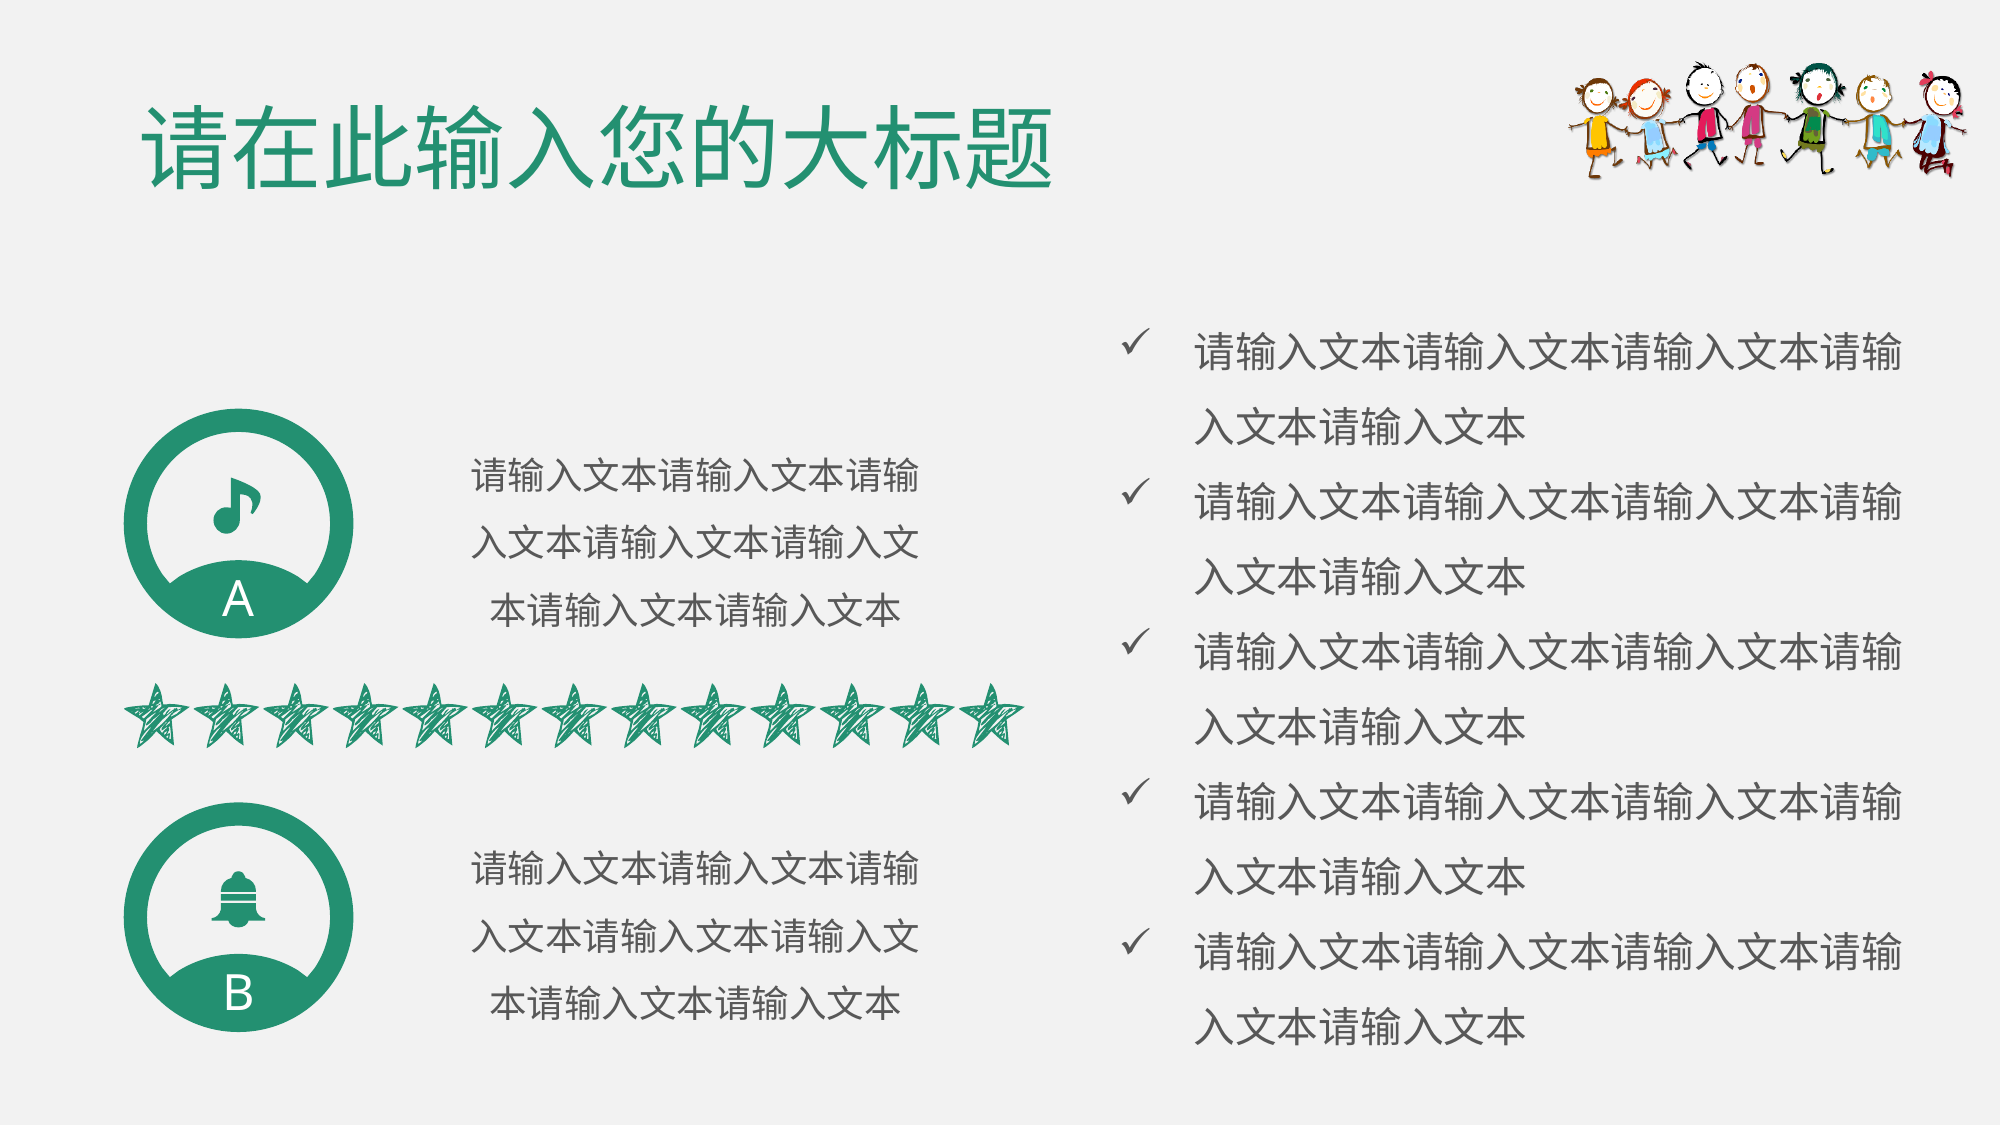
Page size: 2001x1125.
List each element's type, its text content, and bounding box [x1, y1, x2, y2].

text_box 请输入文本请输入文本请输入文本请输入文本请输入文本 请输入文本请输入文本请输入文本请输入文本请输入文本 请输入文本请输入文本请输入文本请输入文本请输入文本 请输入文本请输入文本请输入文本请输入文本请输入文本 请输入文本请输入文本请输入文本请输入文本请输入文本 [1102, 257, 1936, 1094]
text_box [750, 683, 817, 749]
text_box [332, 683, 399, 749]
text_box [193, 683, 260, 749]
text_box [680, 683, 747, 749]
text_box [213, 477, 261, 534]
text_box [211, 903, 266, 928]
text_box 请输入文本请输入文本请输入文本请输入文本请输入文本请输入文本请输入文本 [440, 418, 951, 642]
text_box [611, 683, 677, 749]
text_box [819, 683, 886, 749]
text_box A [122, 407, 355, 640]
picture [1876, 61, 1969, 181]
text_box [402, 683, 469, 749]
text_box [263, 683, 329, 749]
text_box [124, 683, 190, 749]
text_box [220, 871, 256, 892]
text_box B [122, 801, 355, 1034]
text_box [889, 683, 956, 749]
text_box [471, 683, 538, 749]
text_box [220, 894, 256, 901]
title 请在此输入您的大标题 [123, 26, 1876, 210]
text_box [959, 683, 1025, 749]
text_box [541, 683, 608, 749]
text_box 请输入文本请输入文本请输入文本请输入文本请输入文本请输入文本请输入文本 [440, 812, 951, 1036]
